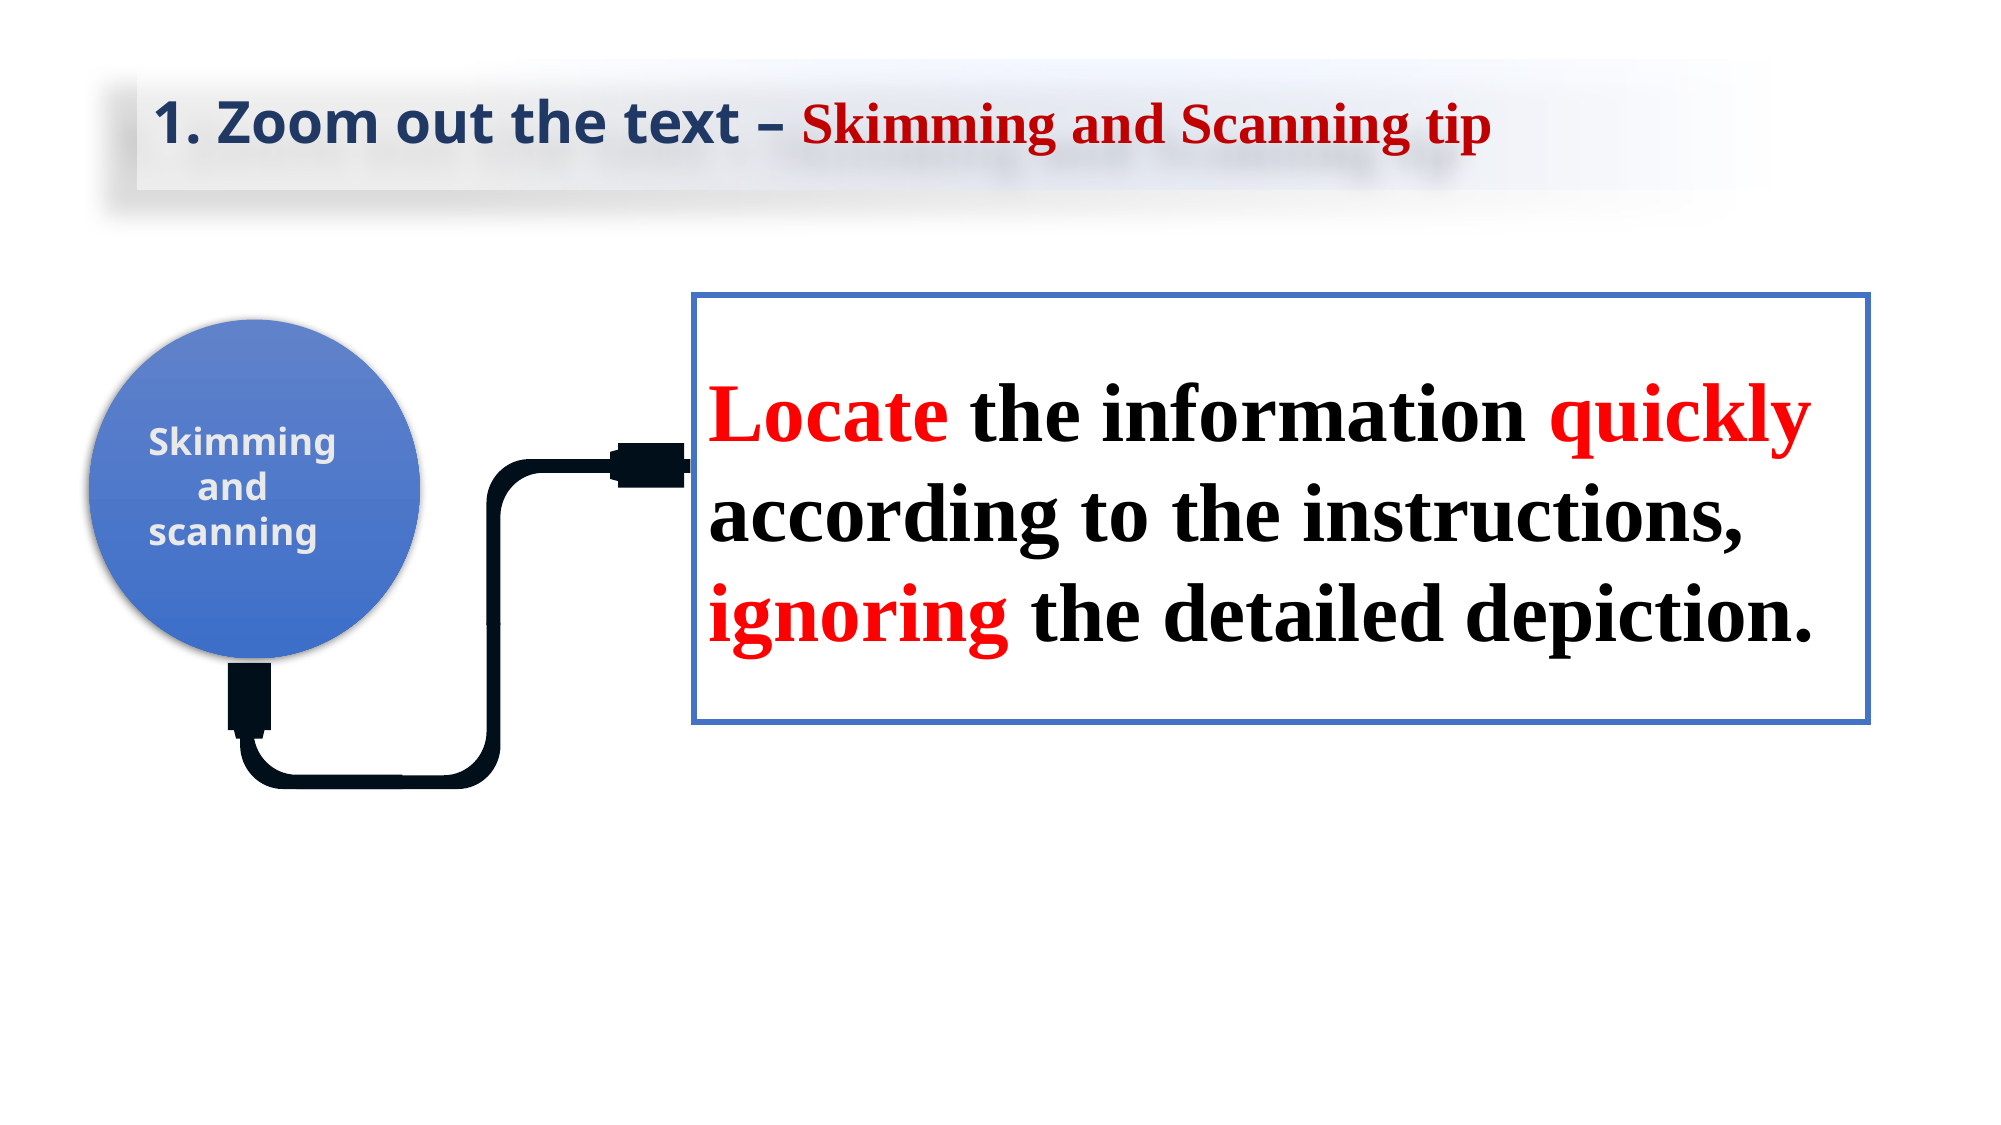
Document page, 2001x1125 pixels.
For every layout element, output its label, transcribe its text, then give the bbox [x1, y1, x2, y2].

text_box Locate the information quickly according to the instructions, ignoring the detailed depiction. [693, 294, 1869, 723]
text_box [89, 319, 691, 790]
title 1. Zoom out the text – Skimming and Scanning tip [137, 59, 1775, 190]
